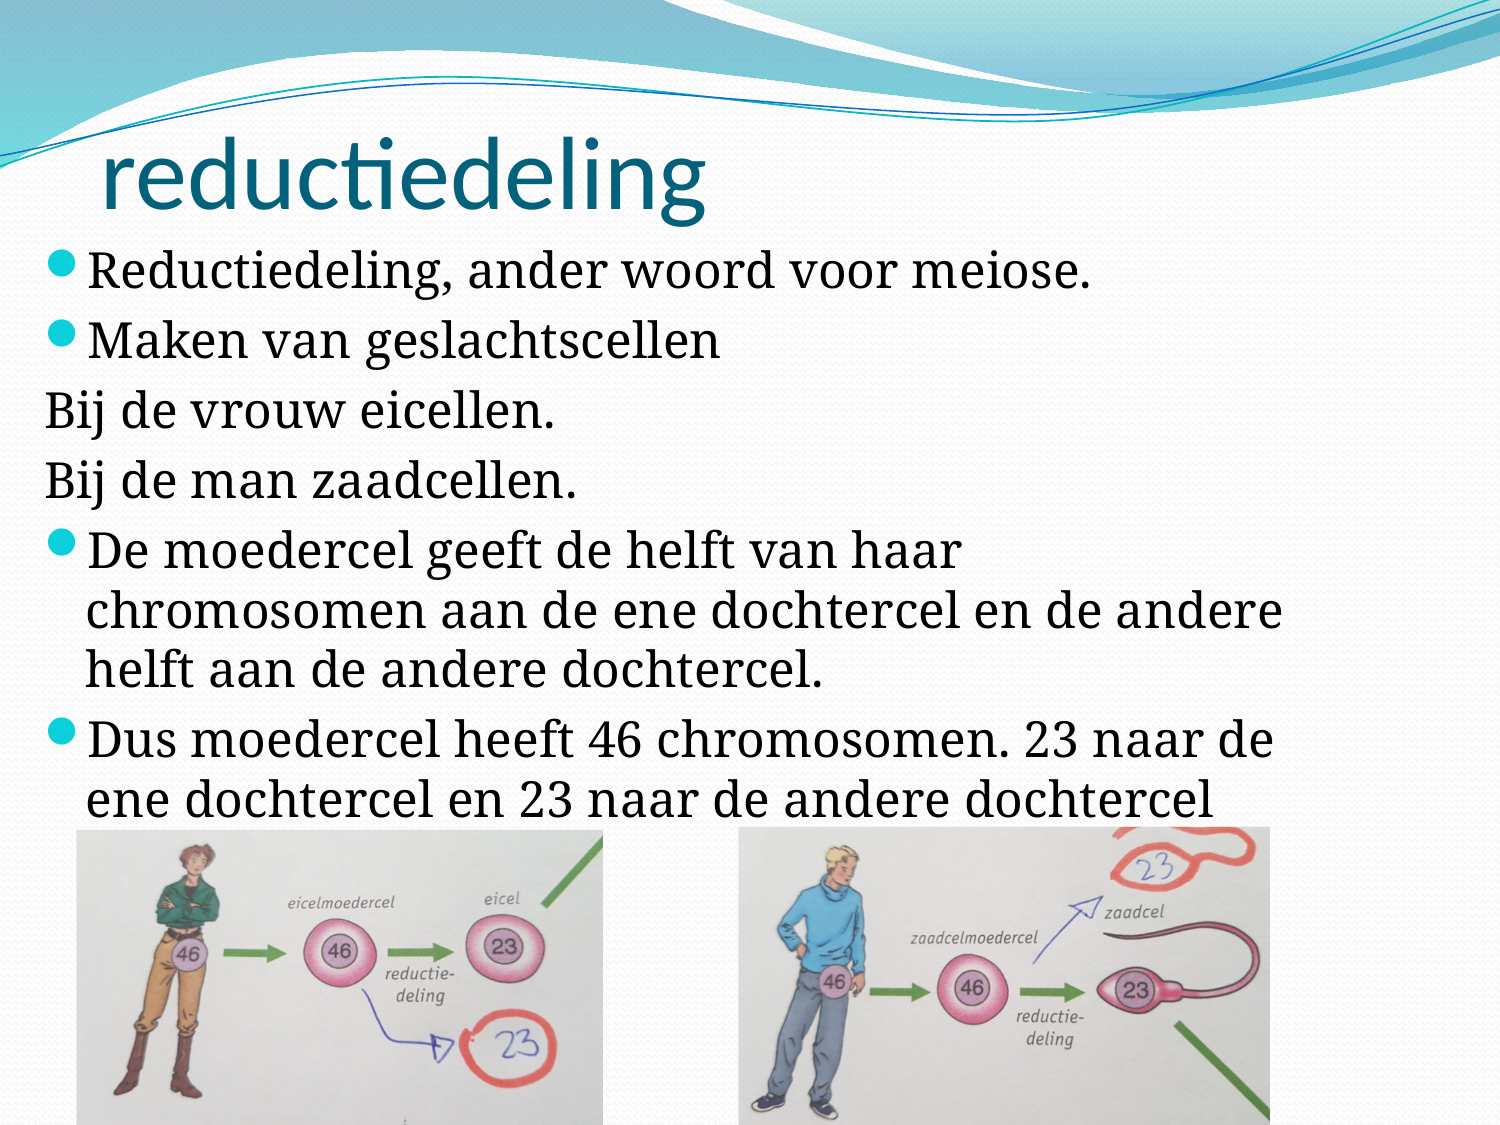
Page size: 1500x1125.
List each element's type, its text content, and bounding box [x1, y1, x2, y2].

list Reductiedeling, ander woord voor meiose. Maken van geslachtscellen Bij de vrouw eicellen. Bij de man zaadcellen. De moedercel geeft de helft van haar chromosomen aan de ene dochtercel en de andere helft aan de andere dochtercel. Dus moedercel heeft 46 chromosomen. 23 naar de ene dochtercel en 23 naar de andere dochtercel [29, 231, 1329, 846]
picture [854, 709, 1154, 1125]
title reductiedeling [100, 42, 1451, 231]
picture [77, 830, 186, 1125]
picture [739, 827, 849, 1125]
picture [191, 714, 488, 1125]
picture [1157, 827, 1270, 1125]
picture [492, 830, 603, 1125]
